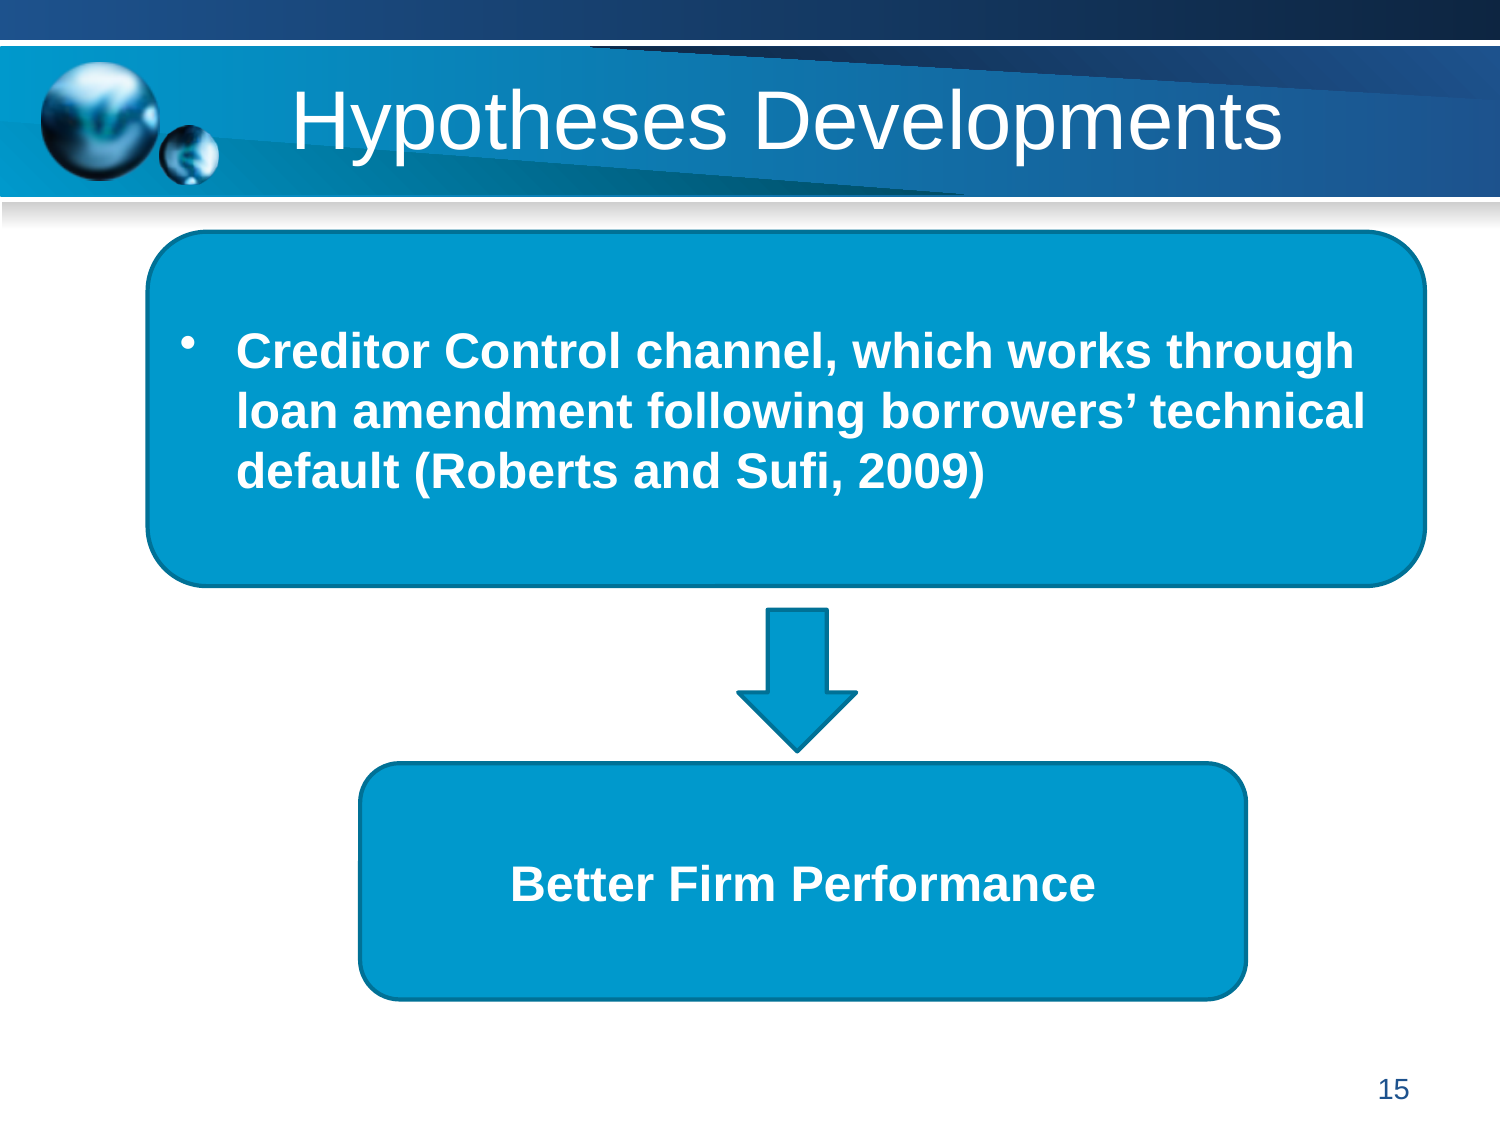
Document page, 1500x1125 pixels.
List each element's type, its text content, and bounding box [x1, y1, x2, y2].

text_box Creditor Control channel, which works through loan amendment following borrowers’ technical default (Roberts and Sufi, 2009) [145, 229, 1428, 589]
text_box Better Firm Performance [357, 761, 1249, 1002]
text_box [736, 607, 859, 754]
title Hypotheses Developments [275, 45, 1363, 188]
slide_number 15 [1074, 1062, 1425, 1103]
picture [160, 126, 218, 184]
picture [42, 63, 159, 180]
